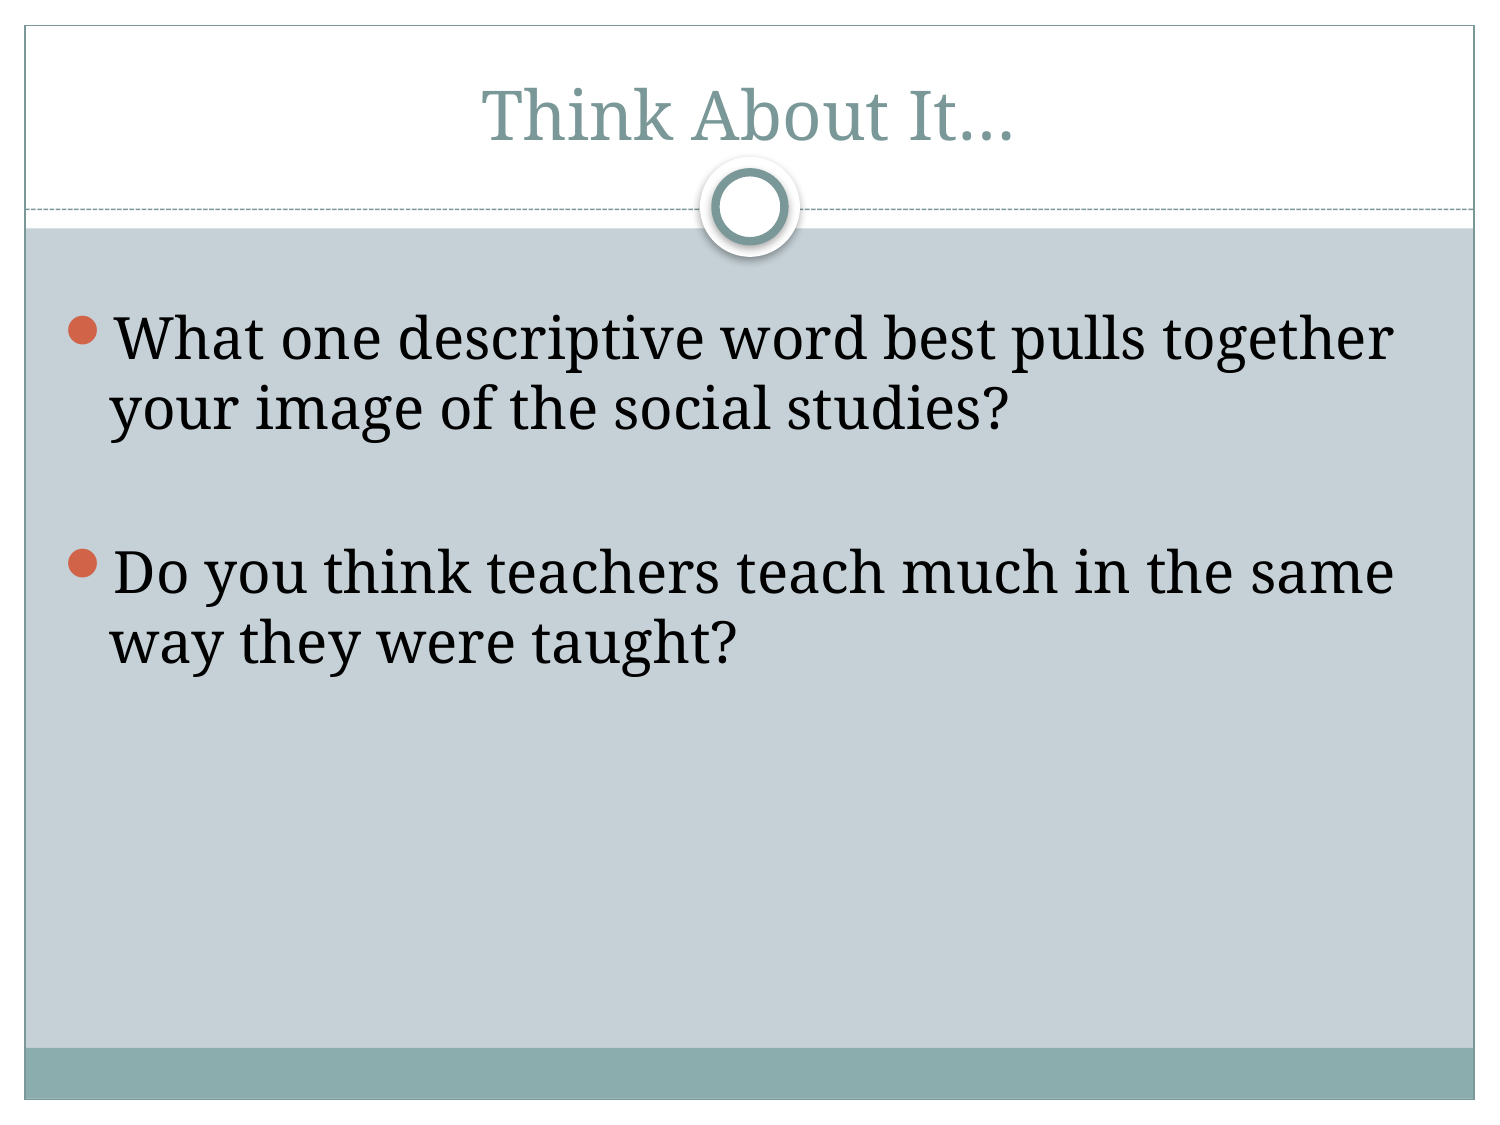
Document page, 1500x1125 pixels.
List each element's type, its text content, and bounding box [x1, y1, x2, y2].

list What one descriptive word best pulls together your image of the social studies? Do you think teachers teach much in the same way they were taught? [49, 212, 1445, 1001]
title Think About It… [49, 37, 1450, 162]
